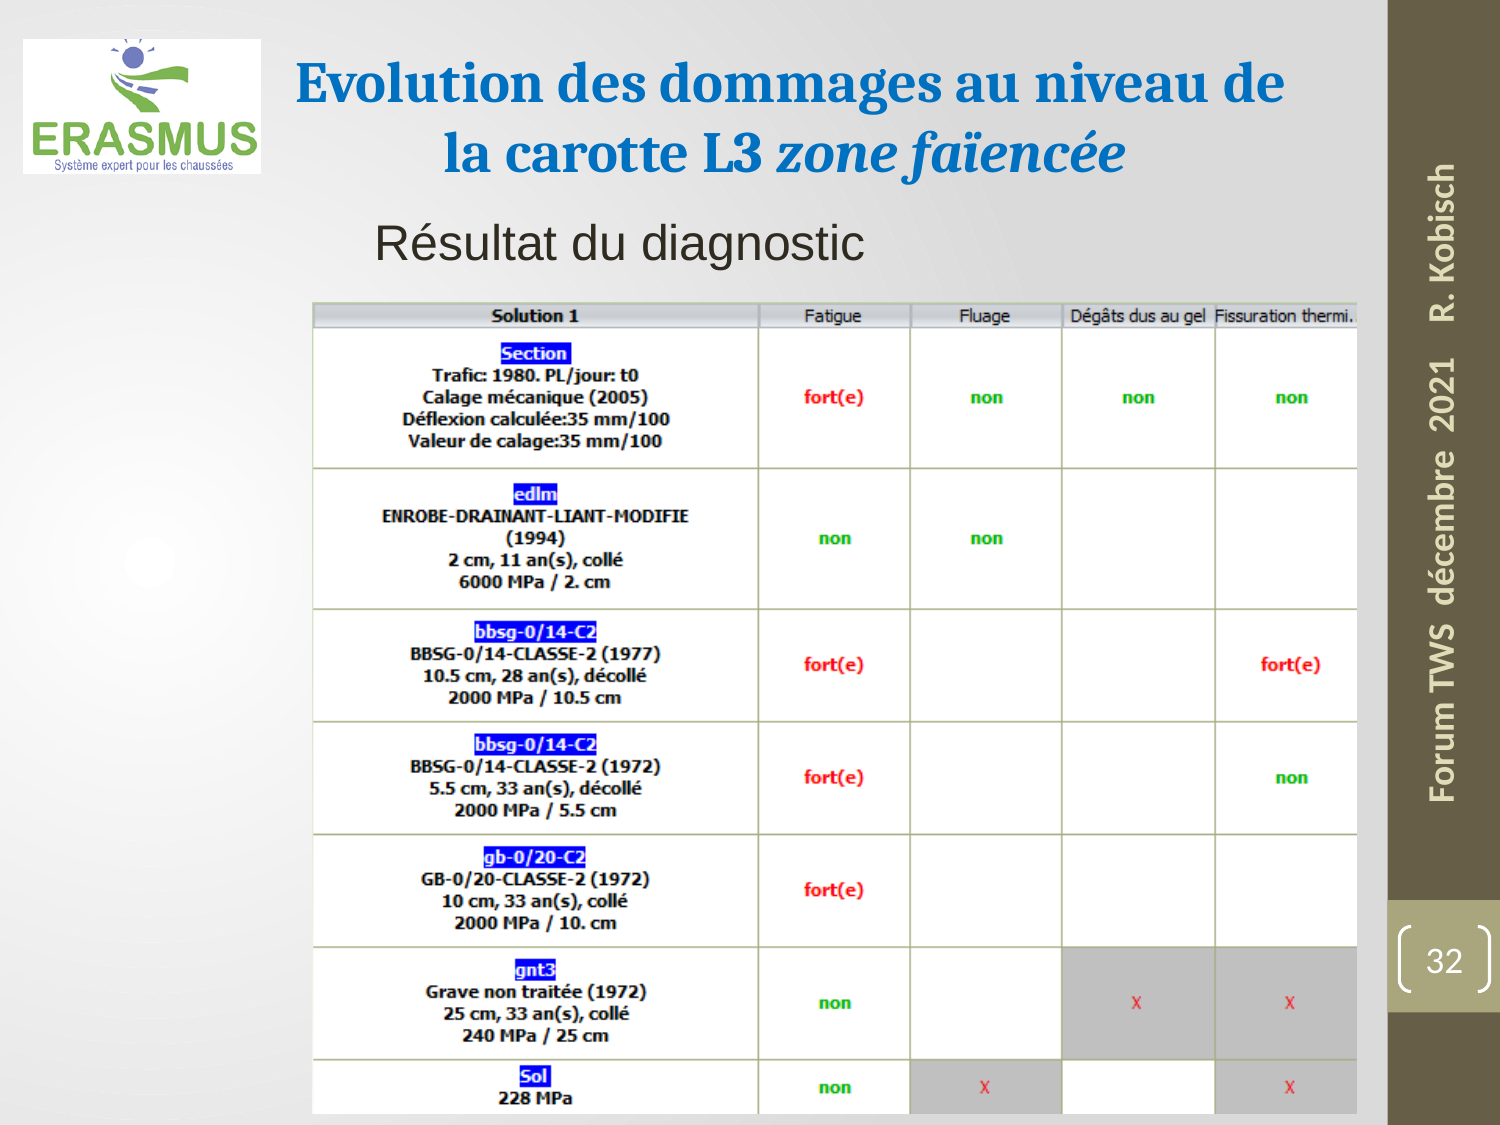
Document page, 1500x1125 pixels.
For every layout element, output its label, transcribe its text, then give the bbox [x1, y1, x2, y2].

picture [23, 38, 262, 175]
footer Forum TWS décembre 2021 R. Kobisch [1408, 78, 1469, 889]
text_box Evolution des dommages au niveau de la carotte L3 zone faïencée [277, 36, 1306, 191]
slide_number 32 [1397, 924, 1492, 994]
text_box Résultat du diagnostic [360, 202, 1098, 278]
picture [312, 301, 1358, 1114]
